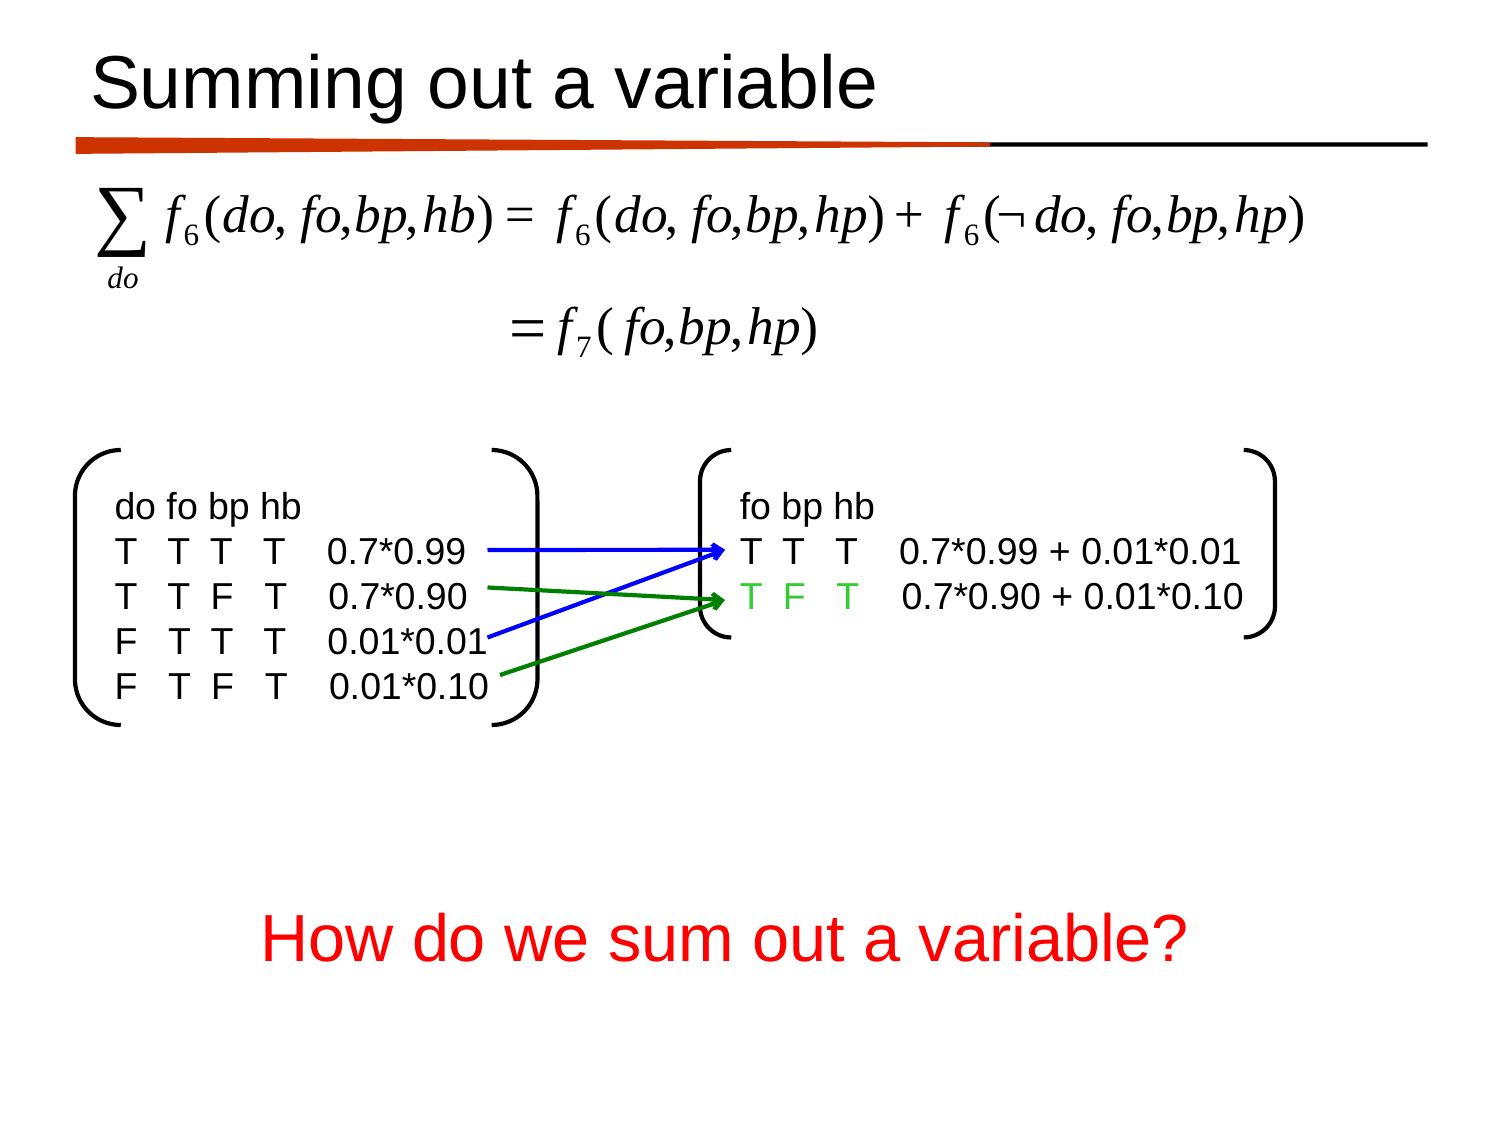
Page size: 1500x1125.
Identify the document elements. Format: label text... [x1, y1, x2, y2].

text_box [87, 174, 1308, 295]
text_box How do we sum out a variable? [225, 887, 1225, 983]
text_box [487, 449, 1288, 676]
title Summing out a variable [74, 24, 1426, 133]
text_box [74, 450, 521, 726]
text_box do fo bp hb T T T T 0.7*0.99 T T F T 0.7*0.90 F T T T 0.01*0.01 F T F T 0.01*0.10 [99, 474, 563, 715]
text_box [499, 299, 825, 363]
